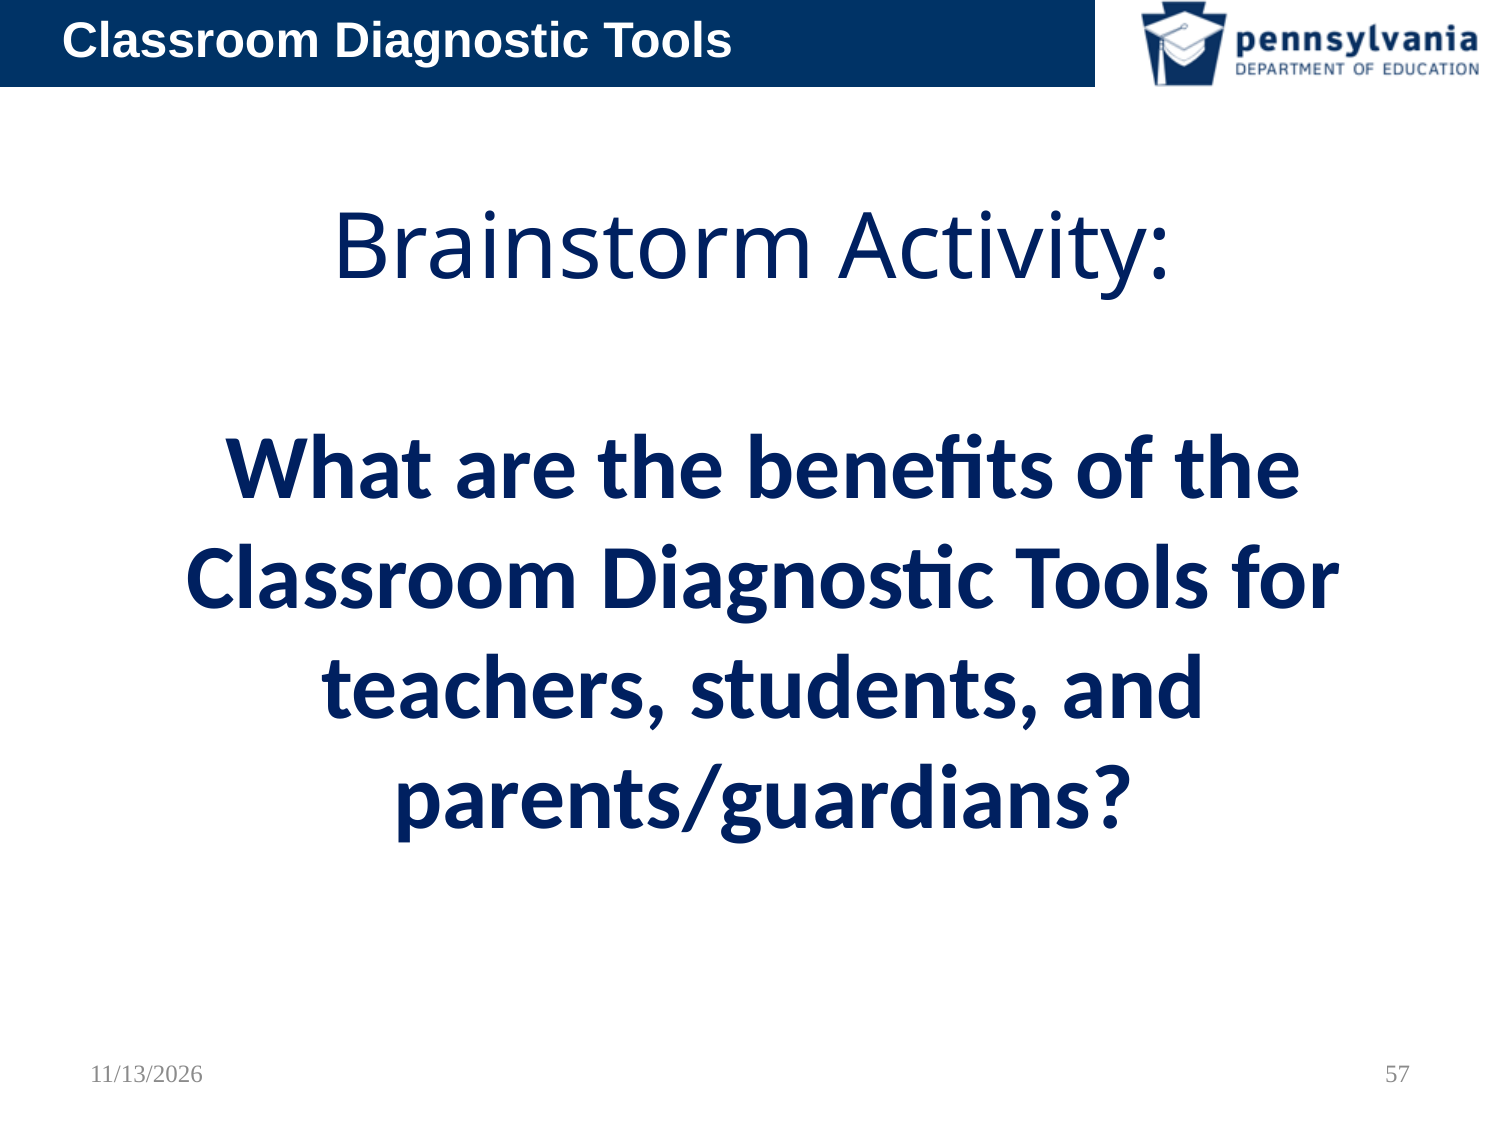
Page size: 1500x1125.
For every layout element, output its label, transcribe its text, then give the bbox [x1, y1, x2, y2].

picture [1134, 0, 1485, 90]
slide_number 57 [1074, 1042, 1425, 1103]
title Brainstorm Activity: What are the benefits of the Classroom Diagnostic Tools for teachers, students, and parents/guardians? [88, 147, 1440, 336]
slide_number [75, 1042, 425, 1103]
